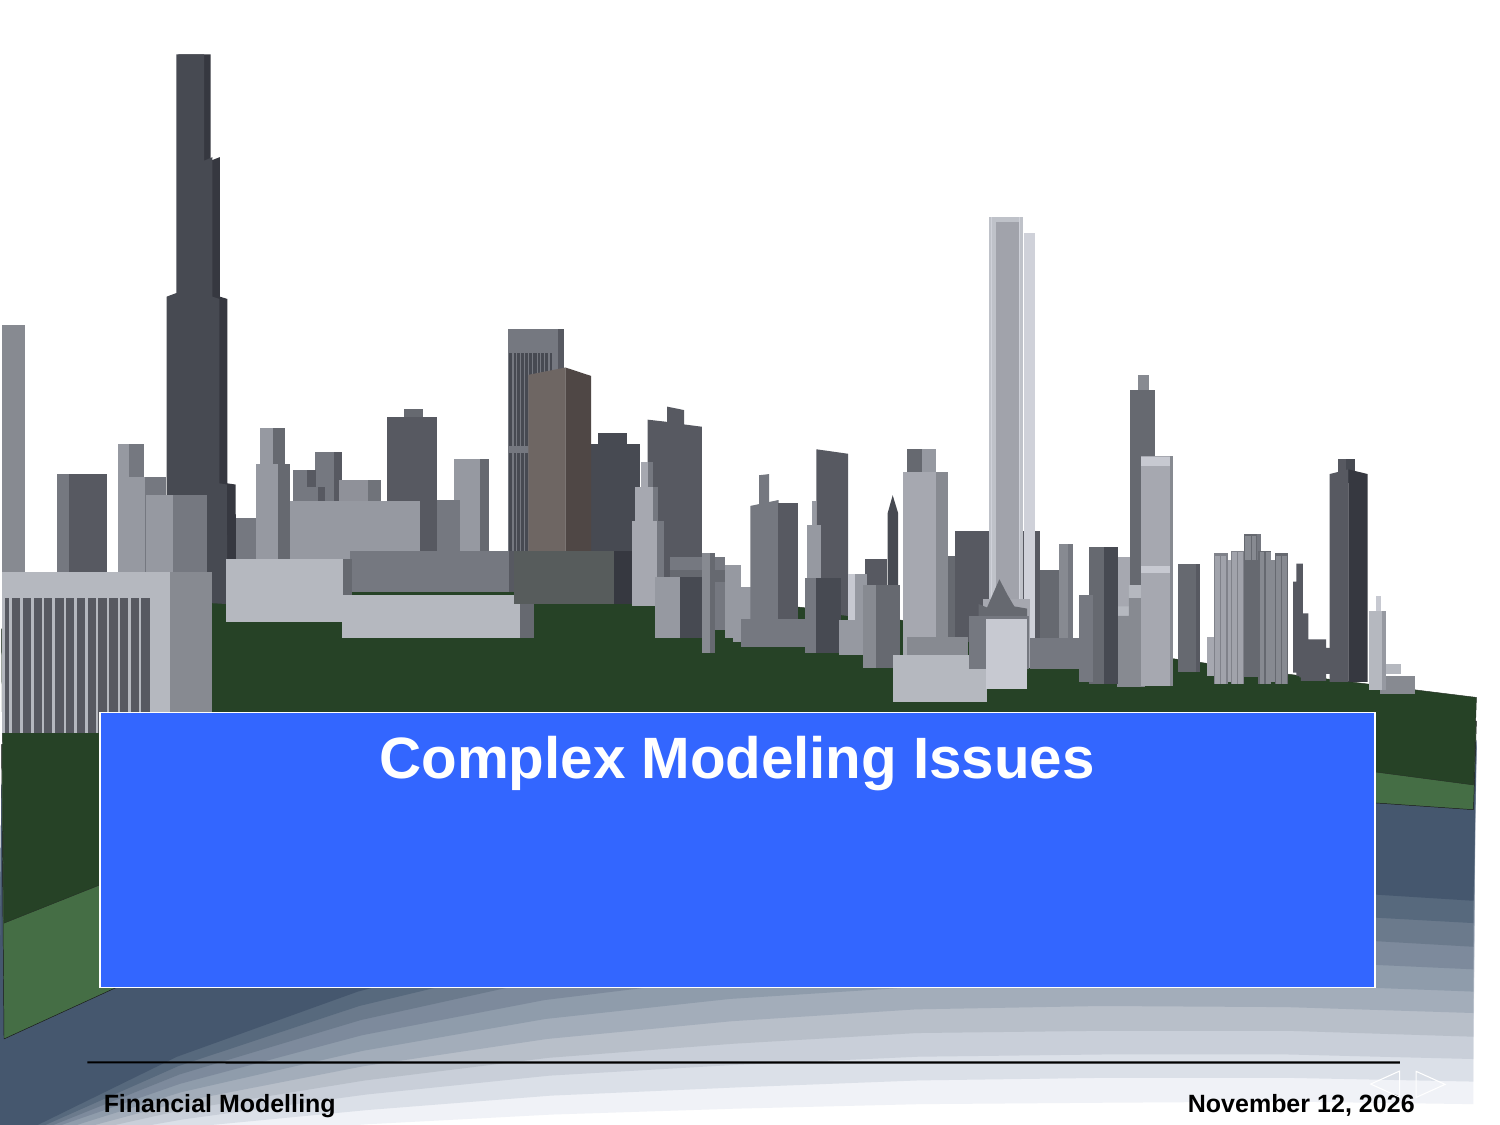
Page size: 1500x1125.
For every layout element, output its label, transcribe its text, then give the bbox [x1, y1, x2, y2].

title Complex Modeling Issues [99, 712, 1376, 988]
